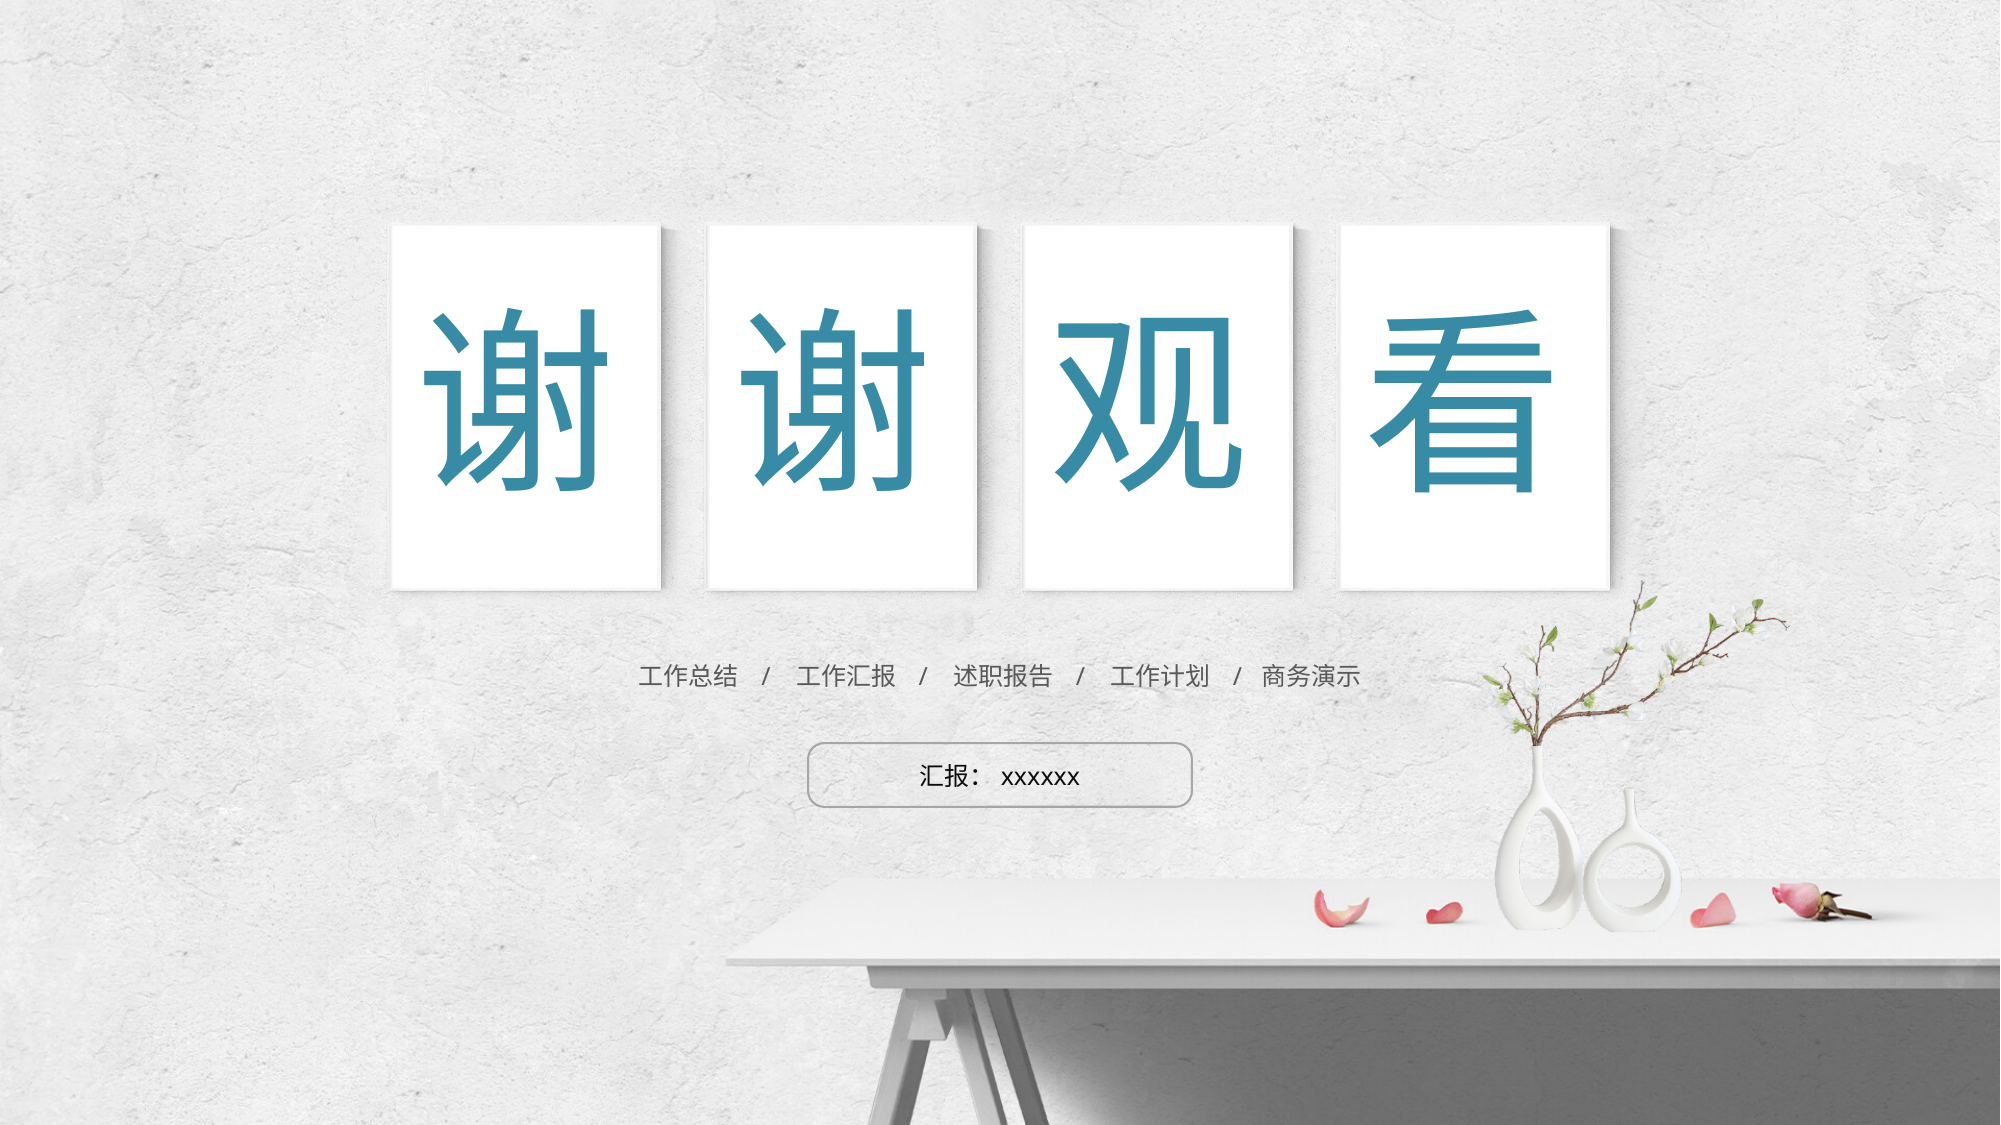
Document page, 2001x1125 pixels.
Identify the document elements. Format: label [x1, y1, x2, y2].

picture [0, 0, 2000, 1125]
text_box [344, 186, 1656, 633]
